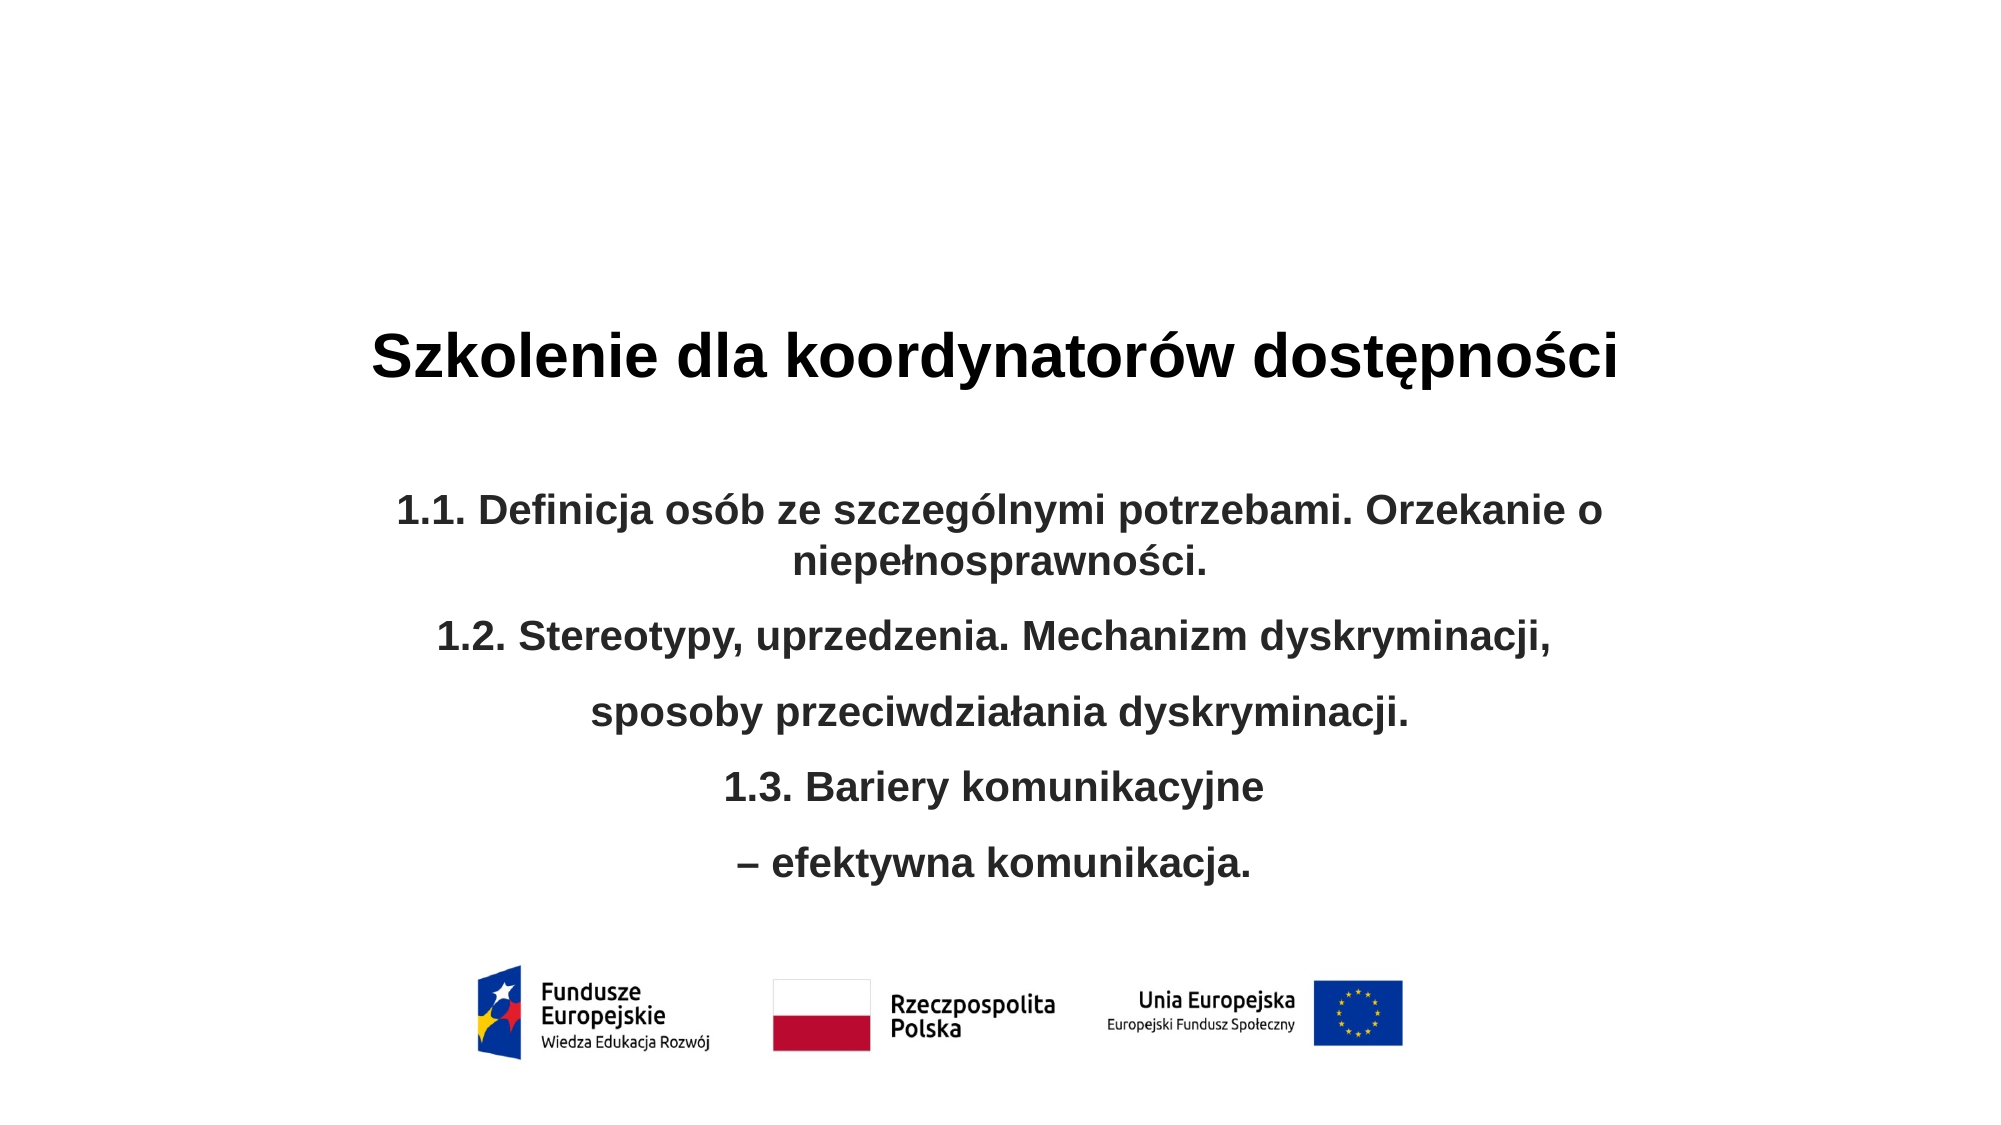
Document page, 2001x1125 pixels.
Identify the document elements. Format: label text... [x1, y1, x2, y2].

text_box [456, 941, 1422, 1083]
subtitle 1.1. Definicja osób ze szczególnymi potrzebami. Orzekanie o niepełnosprawności. 1.2. Stereotypy, uprzedzenia. Mechanizm dyskryminacji, sposoby przeciwdziałania dyskryminacji. 1.3. Bariery komunikacyjne – efektywna komunikacja. [249, 475, 1750, 896]
title Szkolenie dla koordynatorów dostępności [242, 184, 1750, 399]
